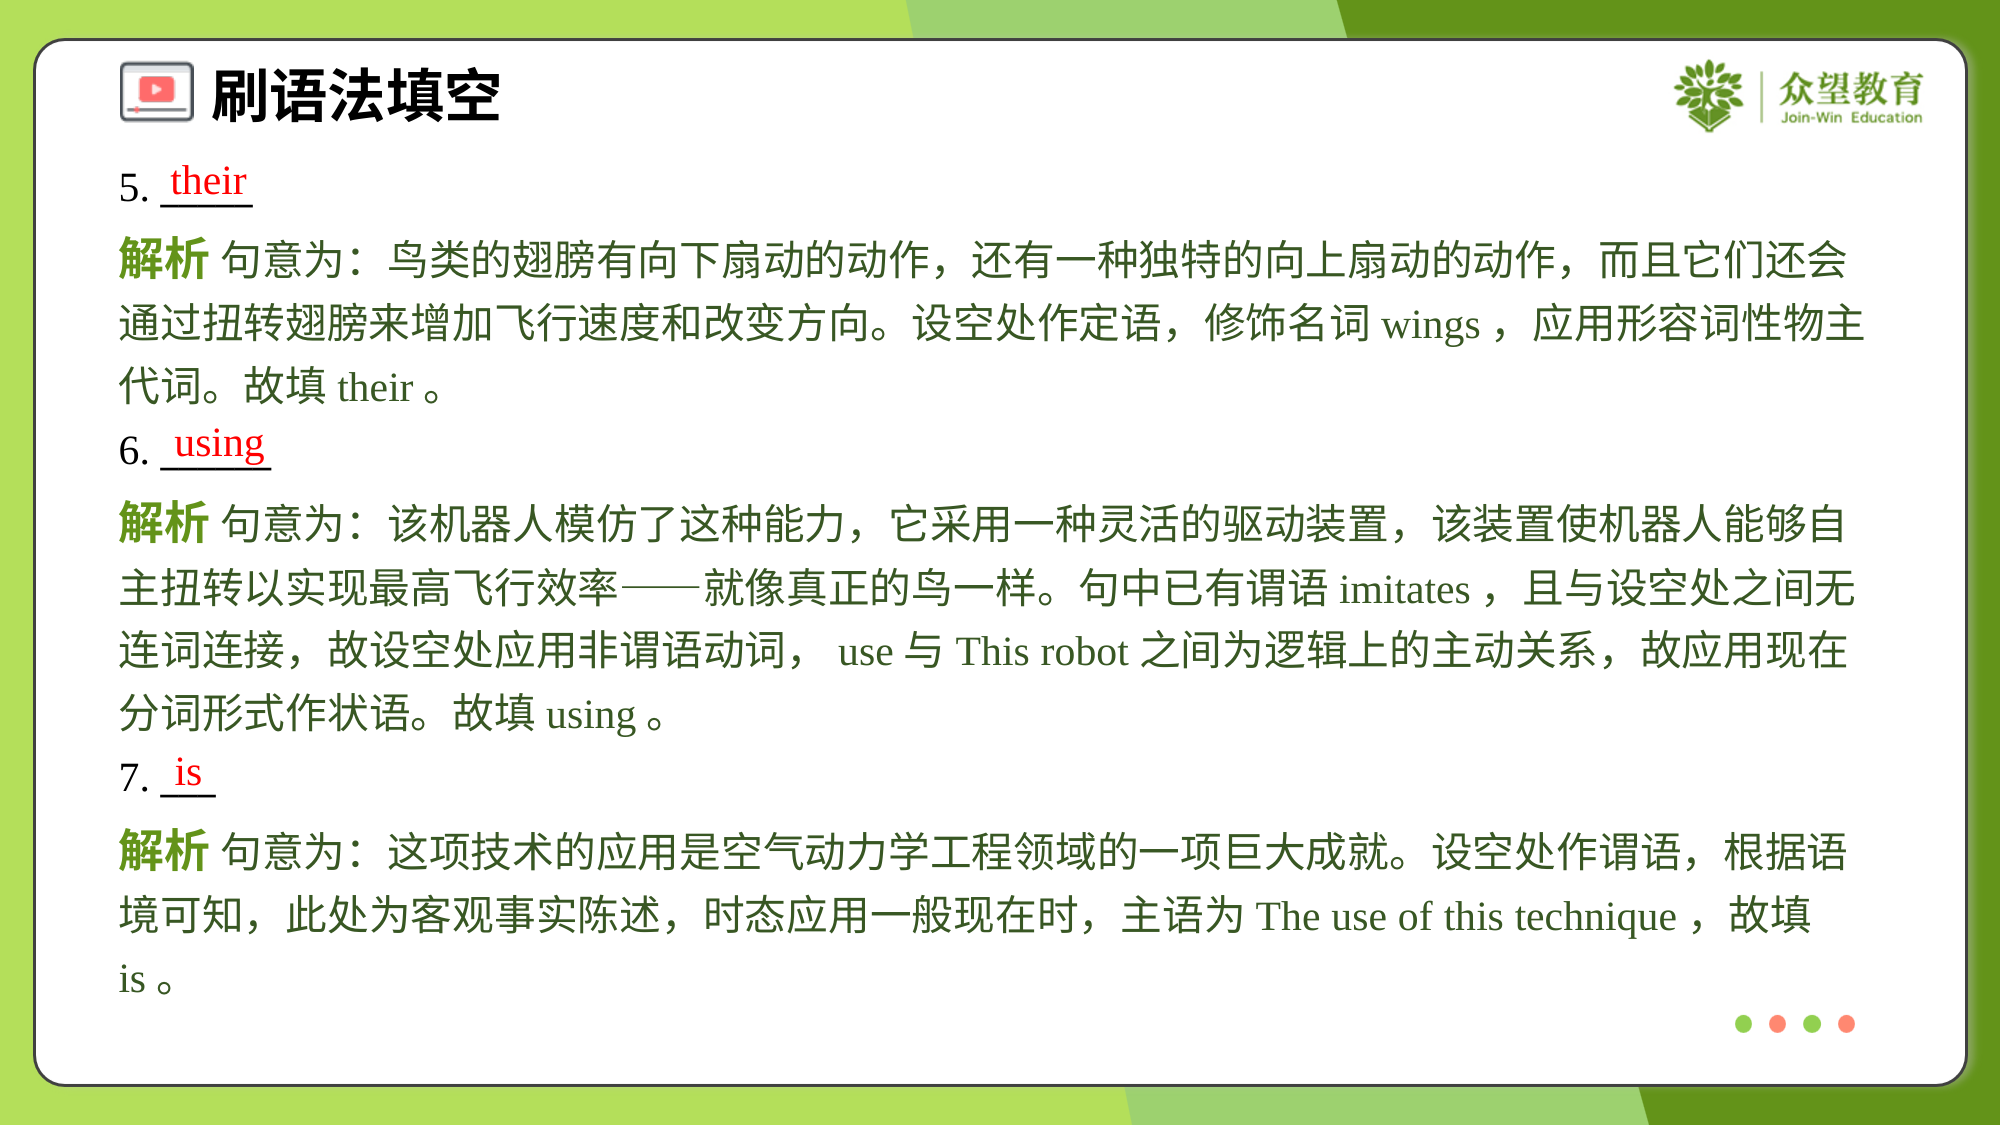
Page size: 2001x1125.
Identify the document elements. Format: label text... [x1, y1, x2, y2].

text_box using [170, 402, 270, 460]
text_box is [170, 731, 207, 790]
text_box 解析 句意为：鸟类的翅膀有向下扇动的动作，还有一种独特的向上扇动的动作，而且它们还会通过扭转翅膀来增加飞行速度和改变方向。设空处作定语，修饰名词wings，应用形容词性物主代词。故填their。 [118, 215, 1883, 405]
text_box 6. ______ [118, 410, 1883, 468]
text_box 解析 句意为：该机器人模仿了这种能力，它采用一种灵活的驱动装置，该装置使机器人能够自主扭转以实现最高飞行效率——就像真正的鸟一样。句中已有谓语imitates，且与设空处之间无连词连接，故设空处应用非谓语动词，use与This robot之间为逻辑上的主动关系，故应用现在分词形式作状语。故填using。 [118, 480, 1883, 732]
text_box 7. ___ [118, 737, 1883, 795]
text_box 5. _____ [118, 146, 1883, 204]
picture [0, 0, 2000, 1125]
text_box their [165, 140, 252, 199]
text_box 解析 句意为：这项技术的应用是空气动力学工程领域的一项巨大成就。设空处作谓语，根据语境可知，此处为客观事实陈述，时态应用一般现在时，主语为The use of this technique，故填is。 [118, 807, 1883, 934]
